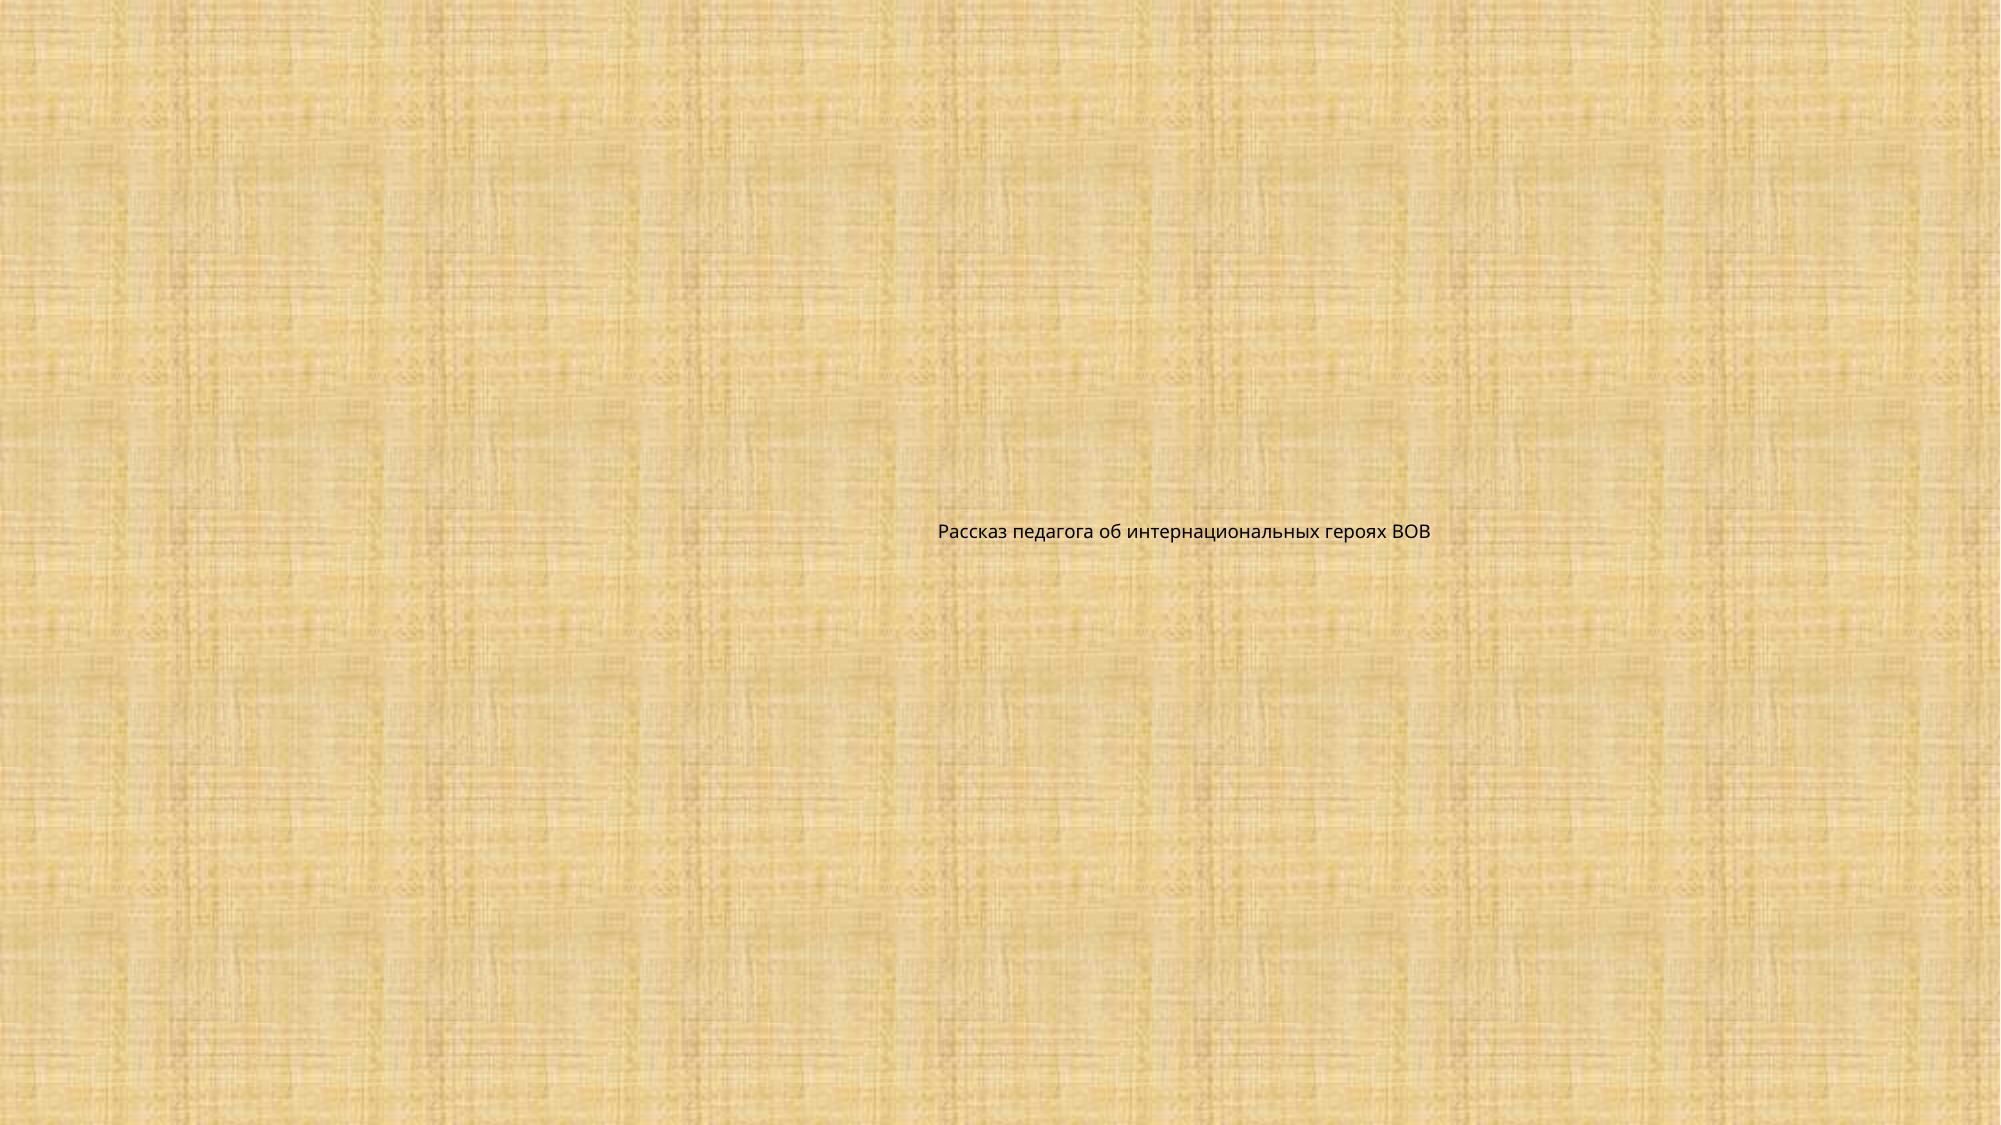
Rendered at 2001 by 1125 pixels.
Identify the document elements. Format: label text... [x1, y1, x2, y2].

picture [0, 0, 2001, 1125]
title Рассказ педагога об интернациональных героях ВОВ [249, 184, 1750, 576]
